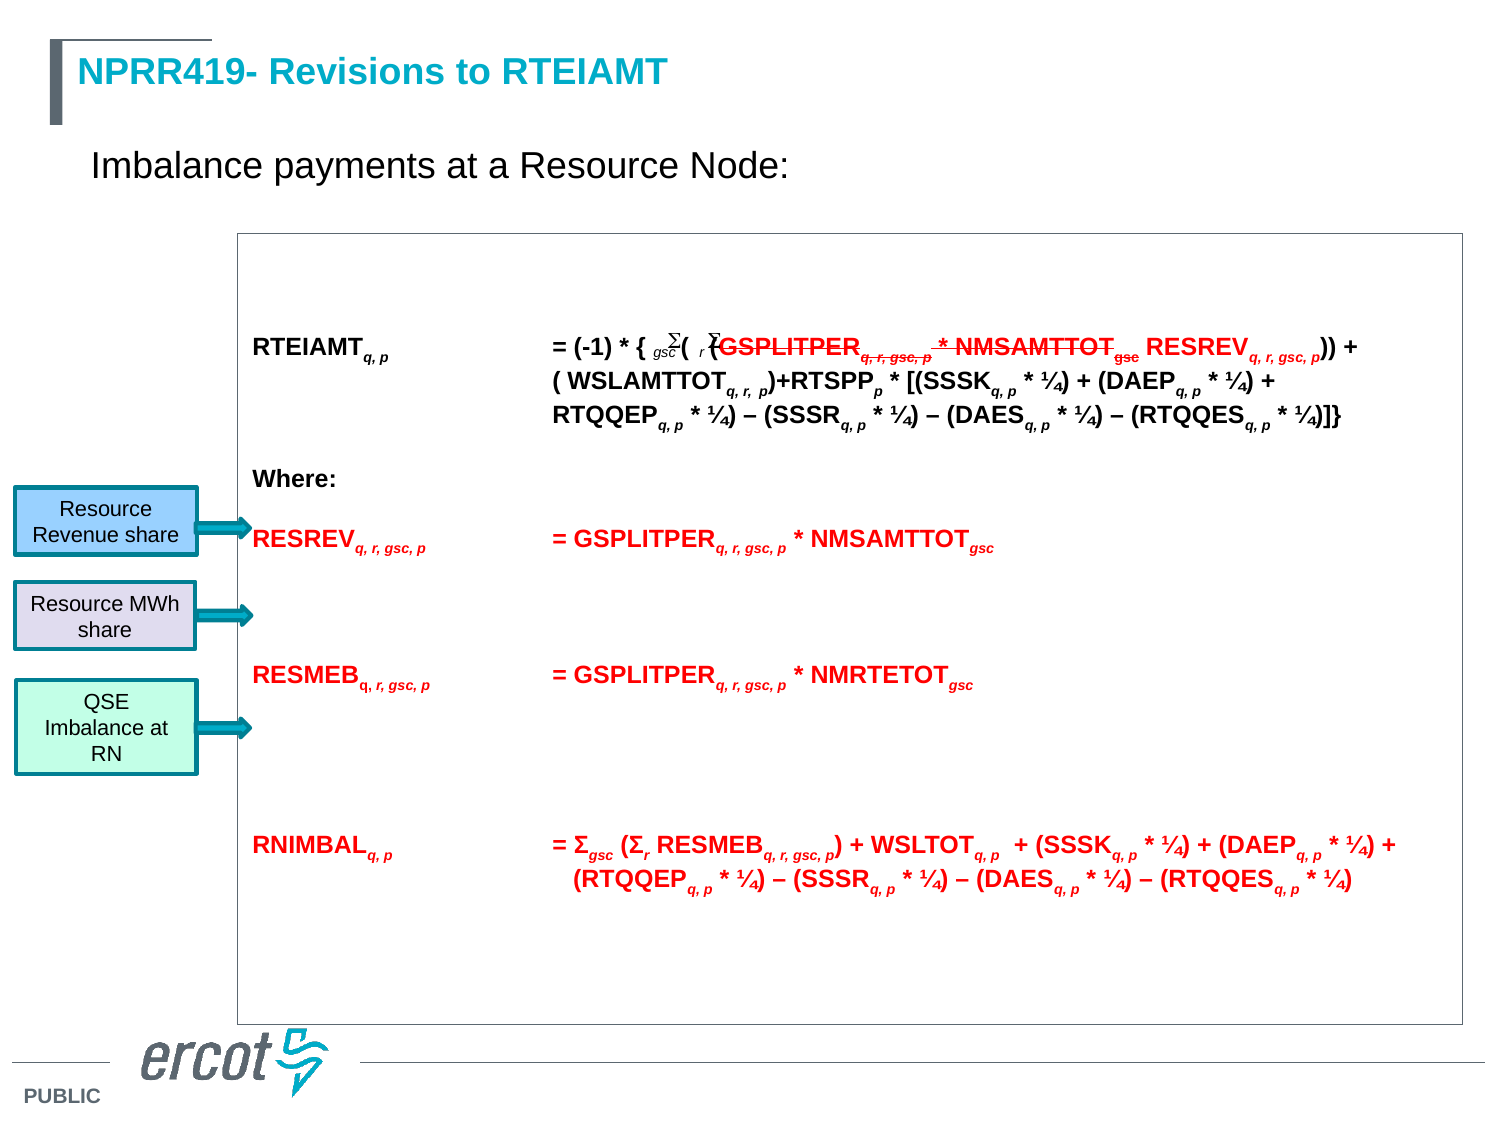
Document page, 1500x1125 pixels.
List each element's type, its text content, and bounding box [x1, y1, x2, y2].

text_box [194, 604, 254, 627]
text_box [649, 325, 687, 372]
picture [137, 1024, 332, 1100]
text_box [689, 325, 736, 372]
text_box QSE Imbalance at RN [16, 680, 197, 774]
text_box Resource Revenue share [15, 487, 197, 555]
text_box [193, 516, 253, 540]
title NPRR419- Revisions to RTEIAMT [62, 39, 1450, 134]
text_box [193, 716, 253, 740]
list Imbalance payments at a Resource Node: [75, 133, 1450, 207]
text_box Resource MWh share [15, 581, 196, 649]
text_box RTEIAMTq, p = (-1) * { ( (GSPLITPERq, r, gsc, p * NMSAMTTOTgsc RESREVq, r, gsc, p)) + ( WSLAMTTOTq, r, p)+RTSPPp * [(SSSKq, p * ¼) + (DAEPq, p * ¼) + RTQQEPq, p * ¼) – (SSSRq, p * ¼) – (DAESq, p * ¼) – (RTQQESq, p * ¼)]} Where: RESREVq, r, gsc, p = GSPLITPERq, r, gsc, p * NMSAMTTOTgsc RESMEBq, r, gsc, p = GSPLITPERq, r, gsc, p * NMRTETOTgsc RNIMBALq, p = Σgsc (Σr RESMEBq, r, gsc, p) + WSLTOTq, p + (SSSKq, p * ¼) + (DAEPq, p * ¼) + (RTQQEPq, p * ¼) – (SSSRq, p * ¼) – (DAESq, p * ¼) – (RTQQESq, p * ¼) [237, 233, 1463, 1025]
